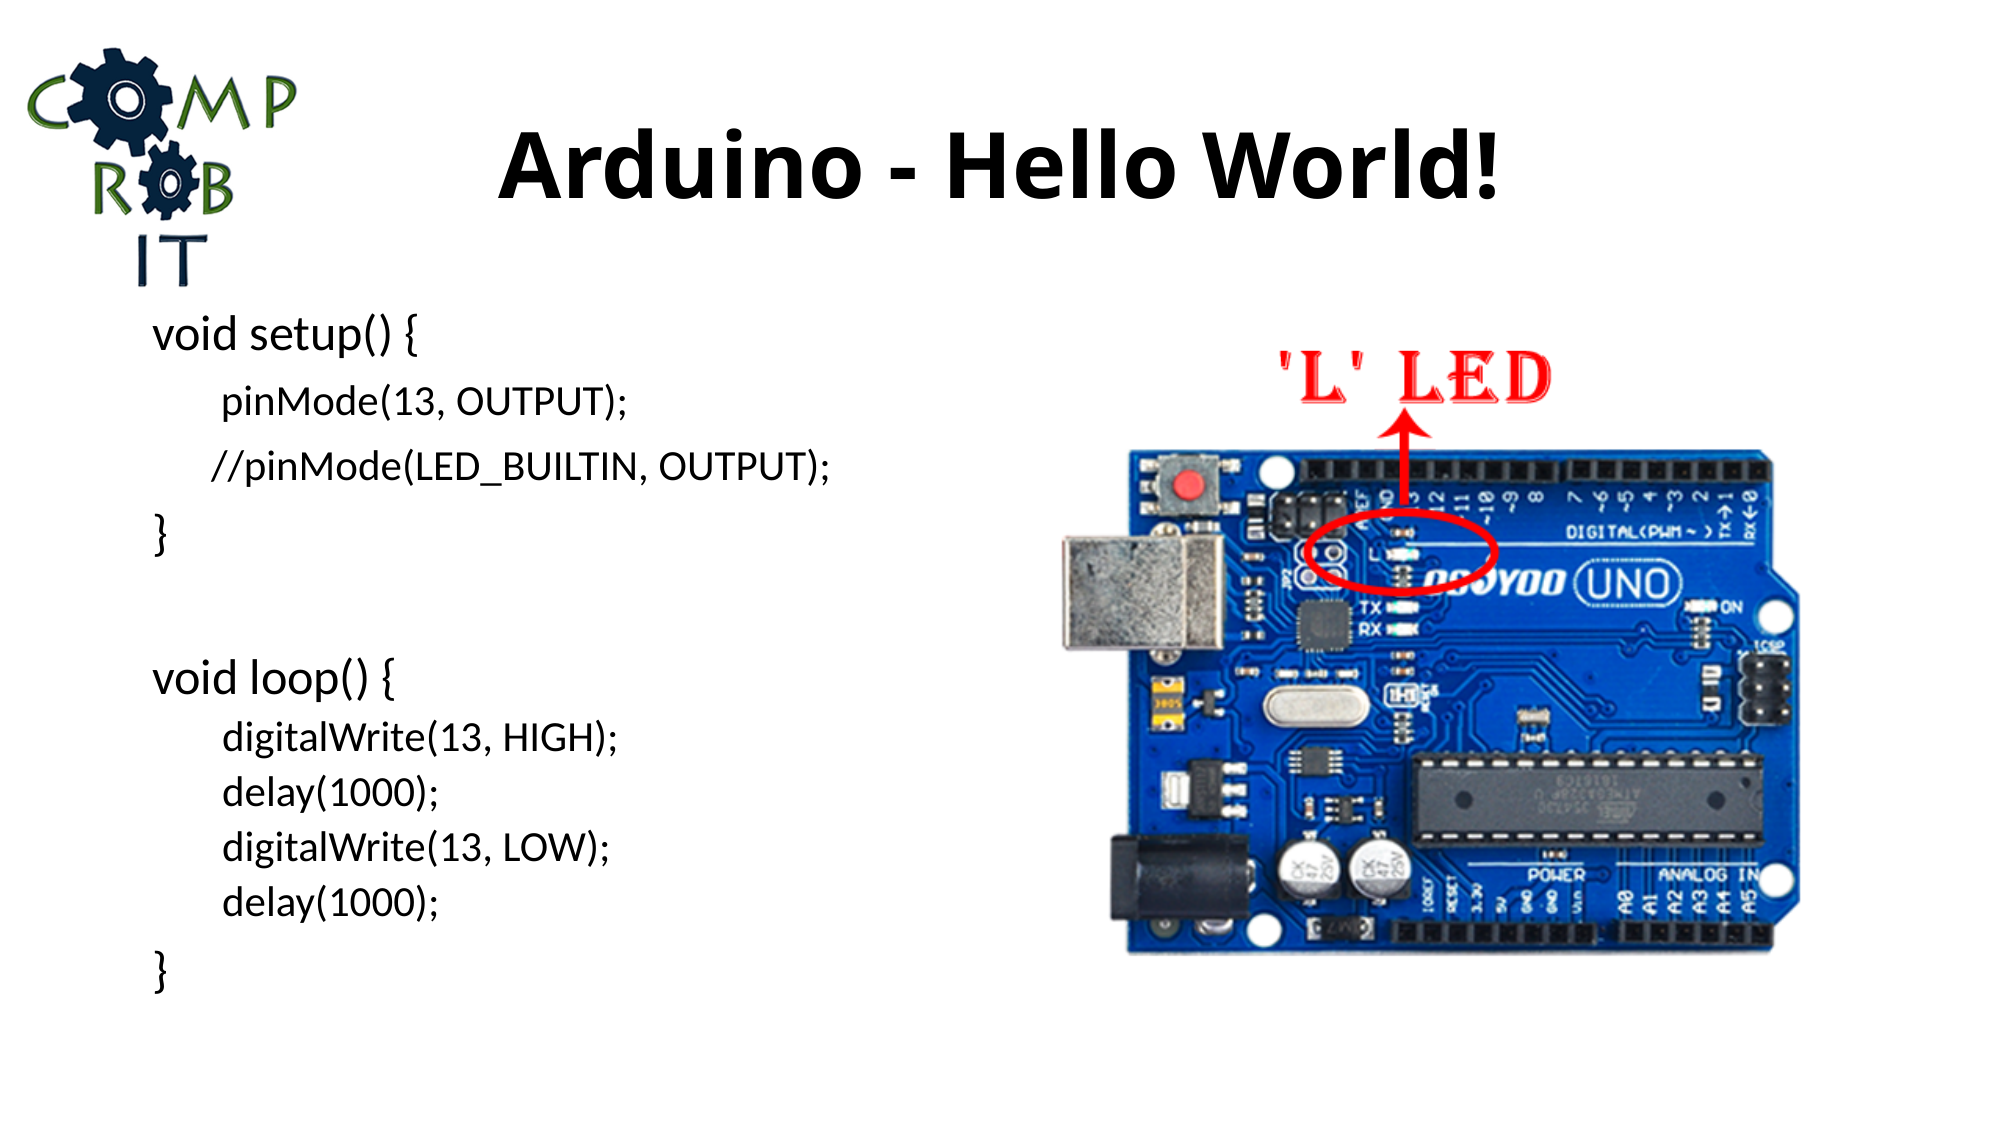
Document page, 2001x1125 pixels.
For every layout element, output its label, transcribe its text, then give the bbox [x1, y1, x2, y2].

title Arduino - Hello World! [137, 59, 1863, 278]
picture [0, 0, 315, 315]
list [1046, 343, 1829, 969]
list void setup() { pinMode(13, OUTPUT); //pinMode(LED_BUILTIN, OUTPUT); } void loop() { digitalWrite(13, HIGH); delay(1000); digitalWrite(13, LOW); delay(1000); } [137, 299, 988, 1014]
